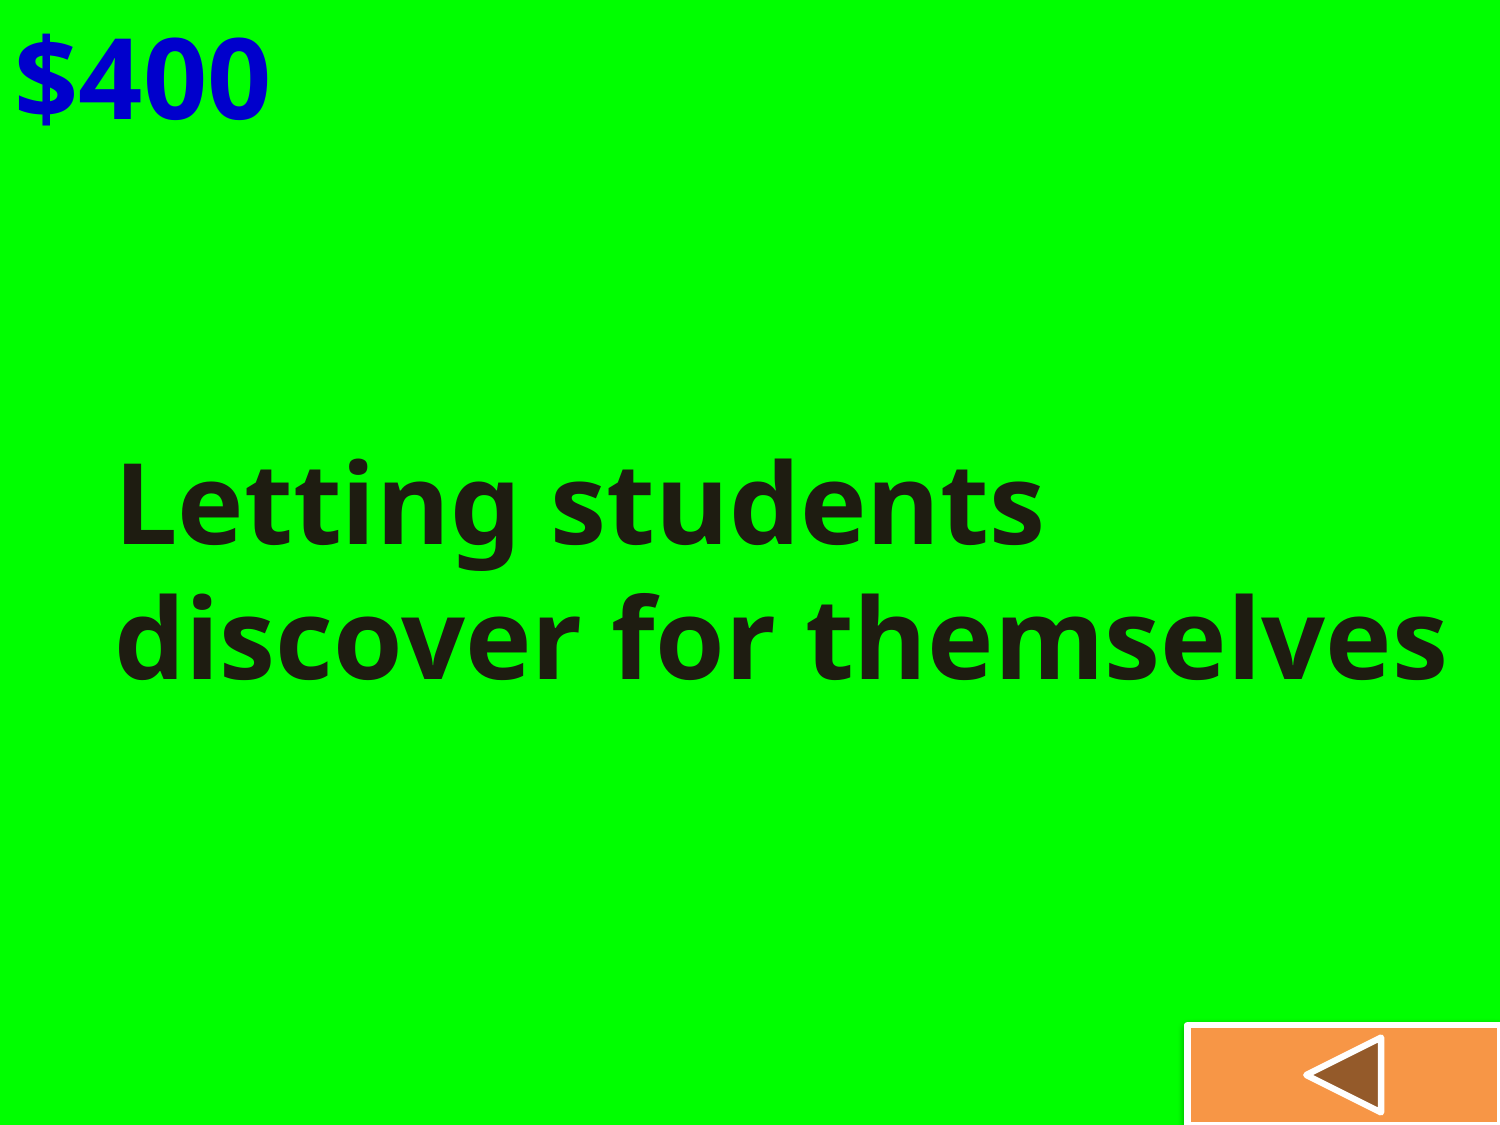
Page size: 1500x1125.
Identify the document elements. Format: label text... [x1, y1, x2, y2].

text_box [1184, 1022, 1500, 1125]
text_box Letting students discover for themselves [99, 424, 1500, 710]
text_box $400 [0, 0, 1425, 150]
